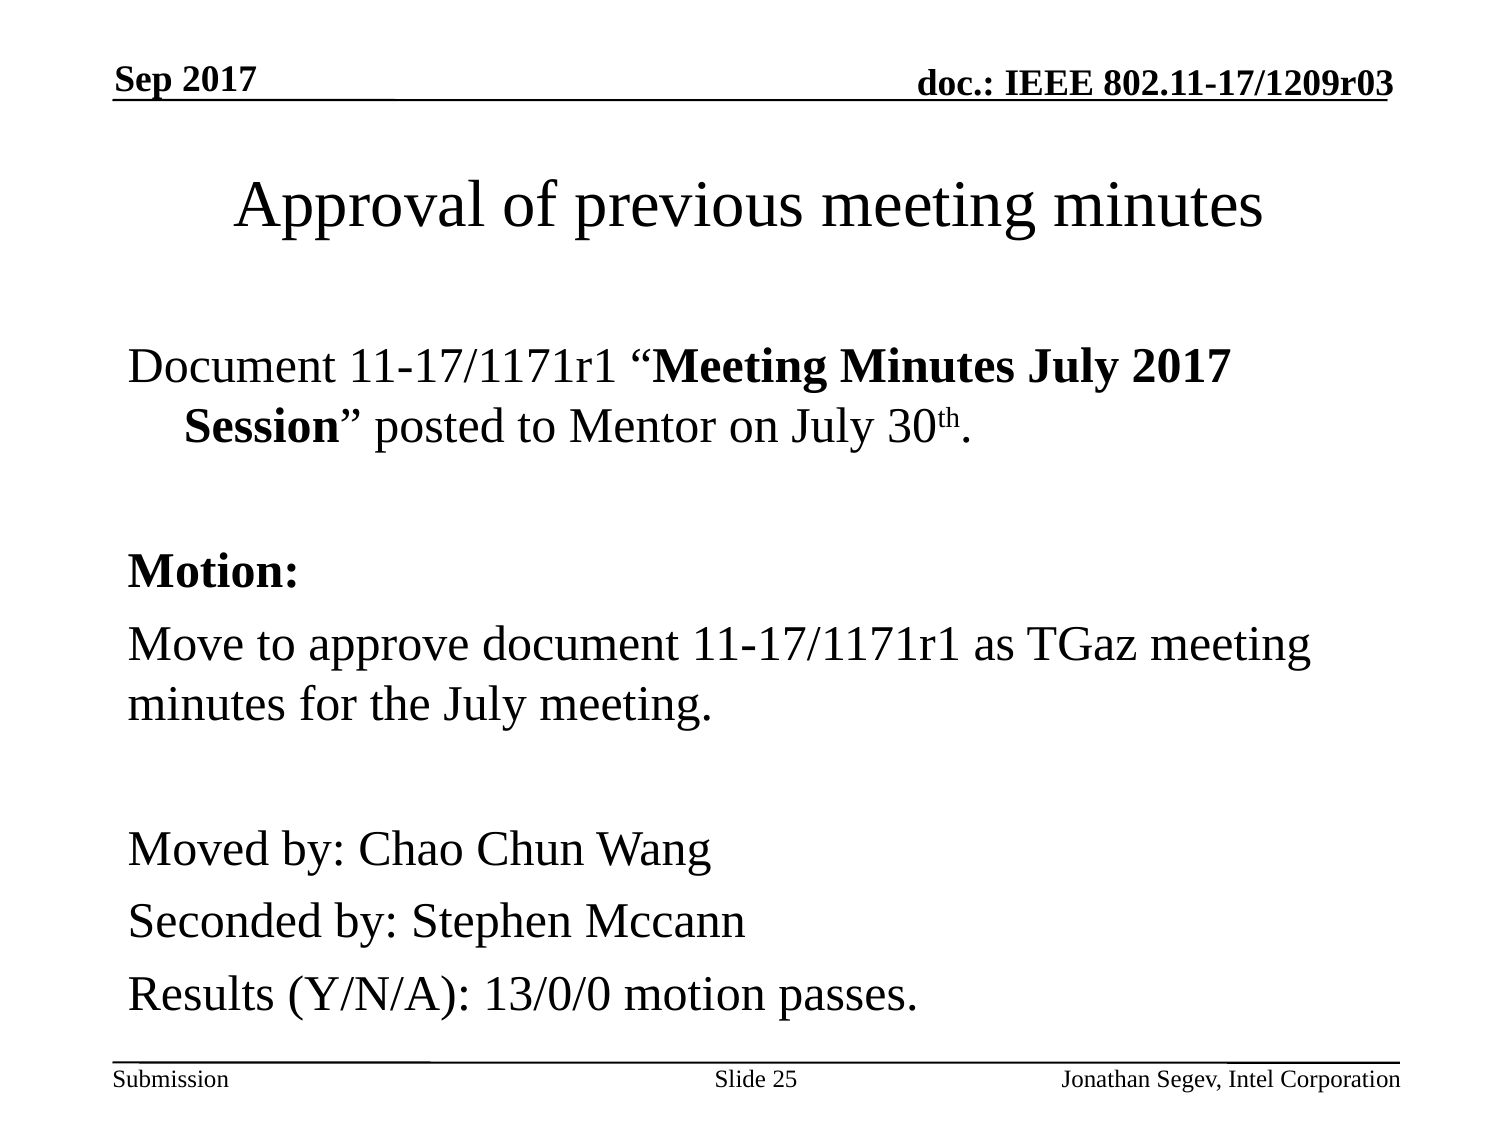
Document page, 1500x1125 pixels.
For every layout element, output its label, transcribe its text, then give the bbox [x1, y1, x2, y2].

footer Jonathan Segev, Intel Corporation [878, 1061, 1402, 1093]
title Approval of previous meeting minutes [112, 112, 1388, 288]
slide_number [114, 54, 423, 100]
slide_number Slide 25 [712, 1061, 800, 1123]
list Document 11-17/1171r1 “Meeting Minutes July 2017 Session” posted to Mentor on July 30th. Motion: Move to approve document 11-17/1171r1 as TGaz meeting minutes for the July meeting. Moved by: Chao Chun Wang Seconded by: Stephen Mccann Results (Y/N/A): 13/0/0 motion passes. [112, 324, 1388, 1000]
